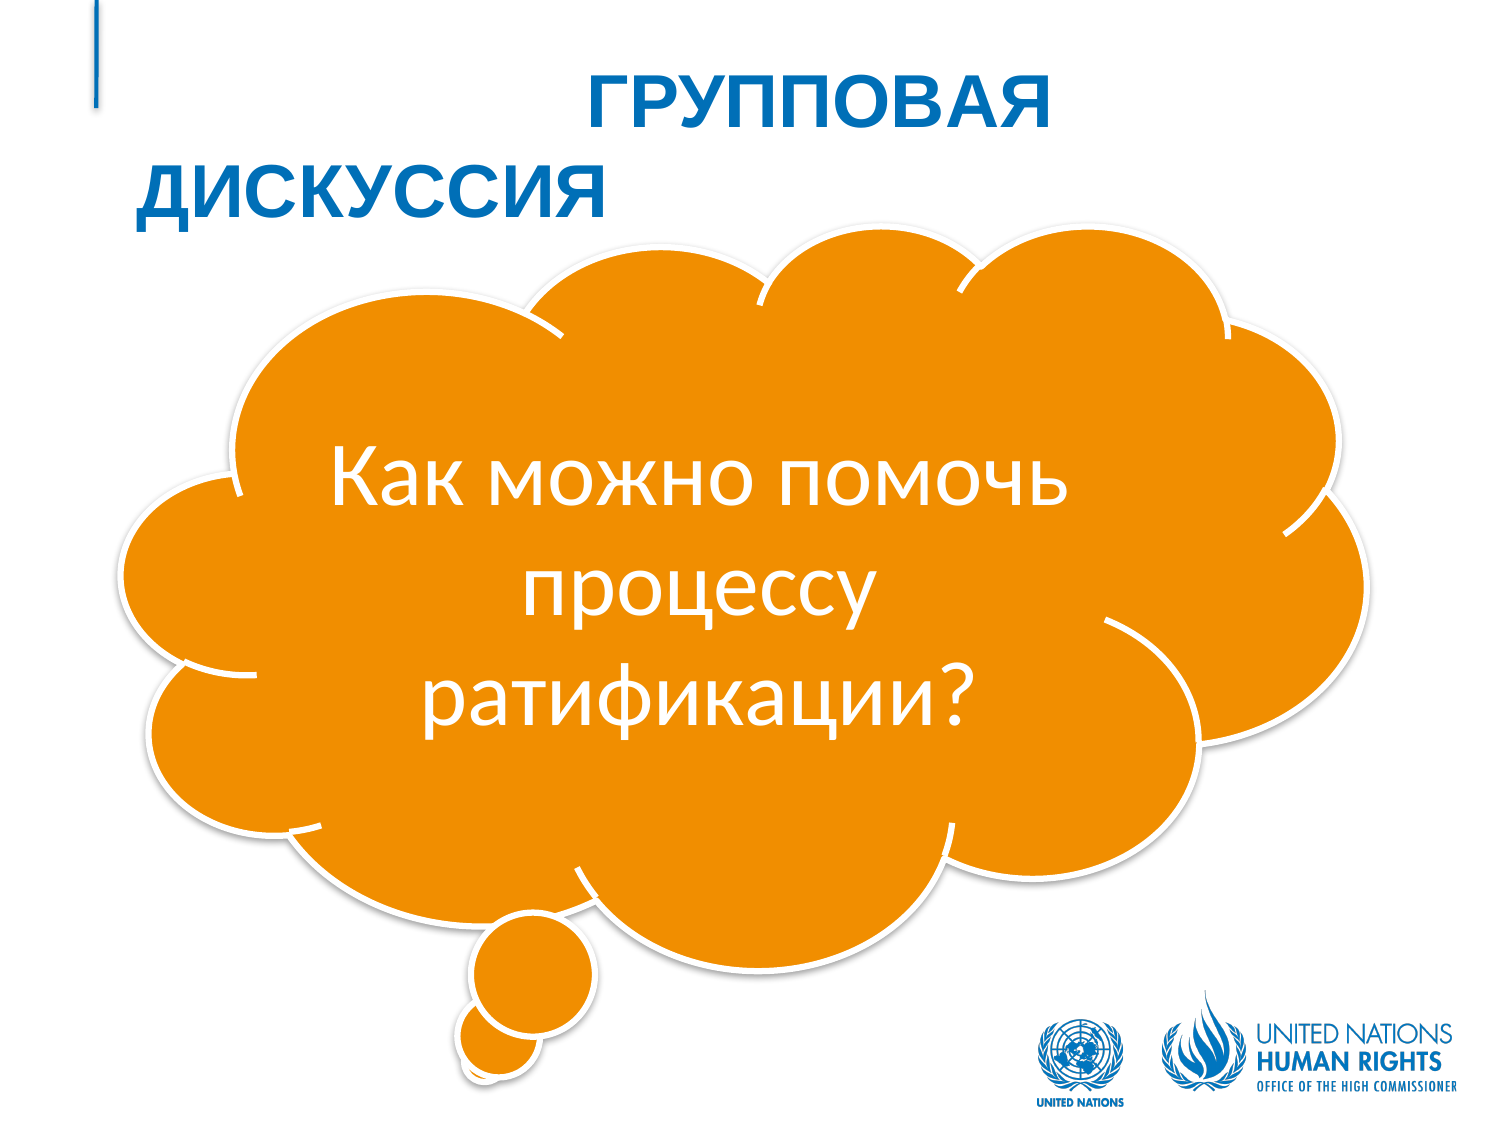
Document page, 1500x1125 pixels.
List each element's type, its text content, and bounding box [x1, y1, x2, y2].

picture [1037, 990, 1457, 1107]
text_box Как можно помочь процессу ратификации? [117, 223, 1370, 1086]
text_box [1216, 282, 1325, 377]
title ГРУППОВАЯ ДИСКУССИЯ [121, 45, 1437, 224]
text_box [166, 802, 474, 1070]
text_box [537, 700, 1325, 1070]
text_box [166, 282, 544, 490]
